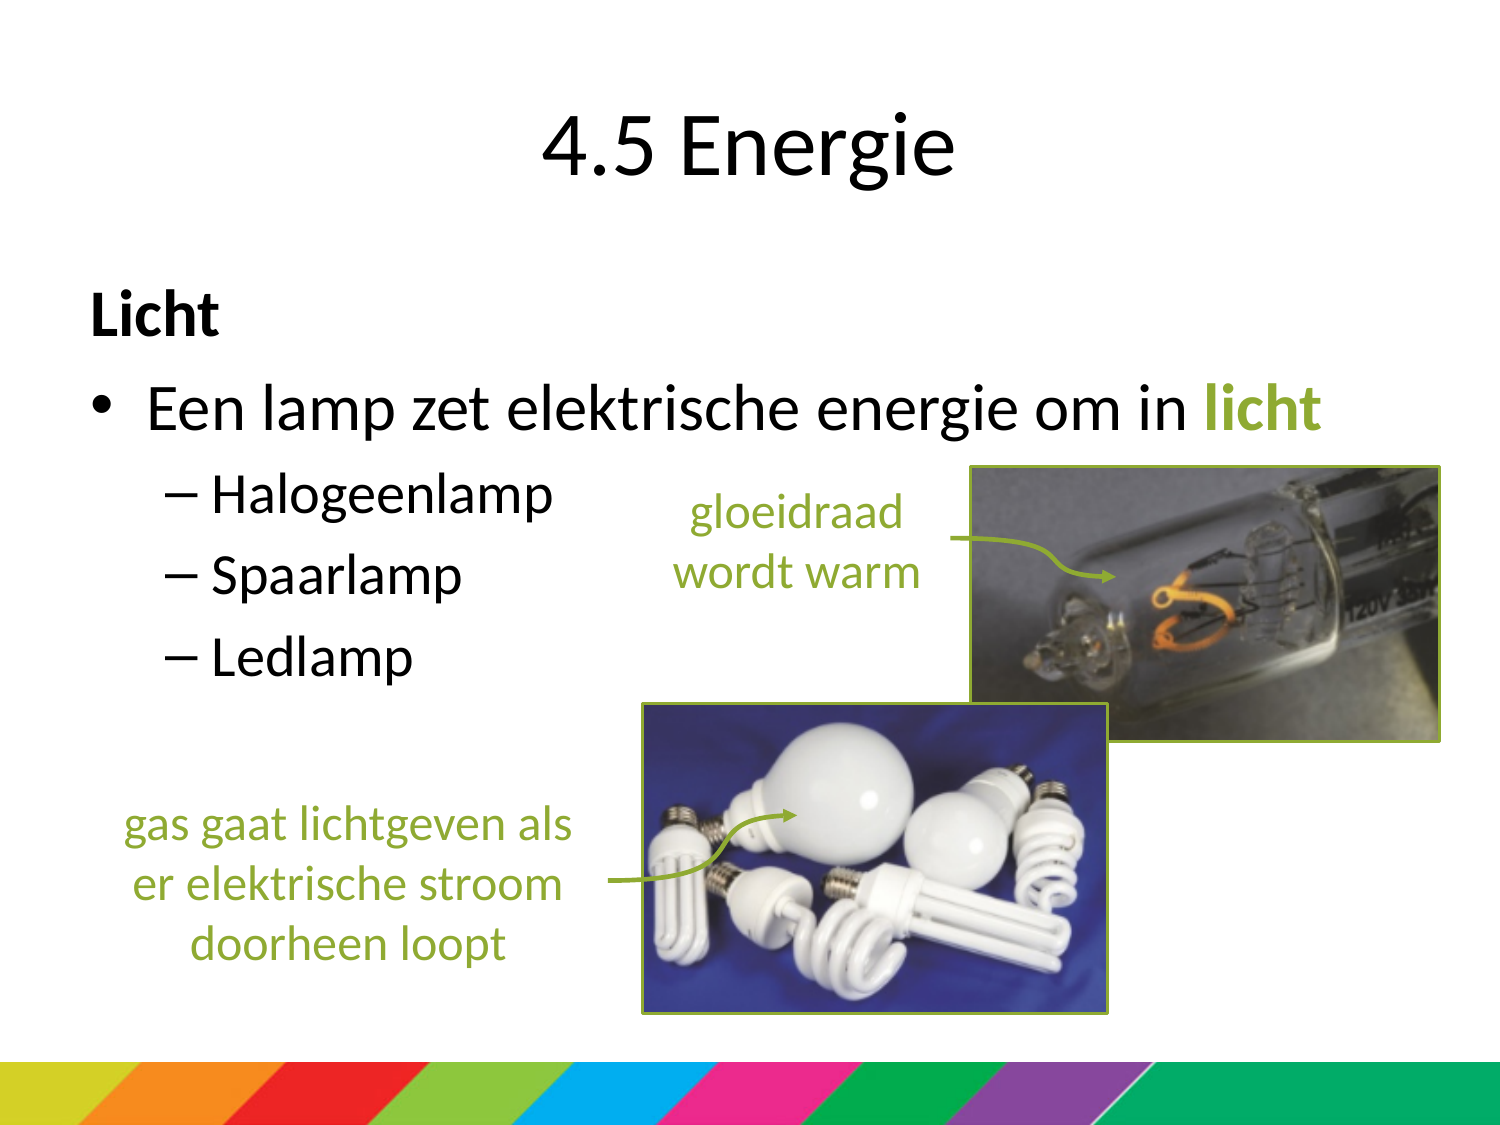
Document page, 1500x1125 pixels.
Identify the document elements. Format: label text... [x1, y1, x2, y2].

list Licht Een lamp zet elektrische energie om in licht Halogeenlamp Spaarlamp Ledlamp [75, 262, 1425, 1005]
picture [643, 467, 1439, 1012]
picture [0, 1062, 574, 1125]
text_box gas gaat lichtgeven als er elektrische stroom doorheen loopt [88, 783, 608, 978]
picture [656, 1062, 1500, 1125]
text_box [607, 815, 798, 882]
title 4.5 Energie [75, 45, 1425, 233]
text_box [950, 538, 1117, 578]
text_box gloeidraad wordt warm [643, 470, 951, 606]
